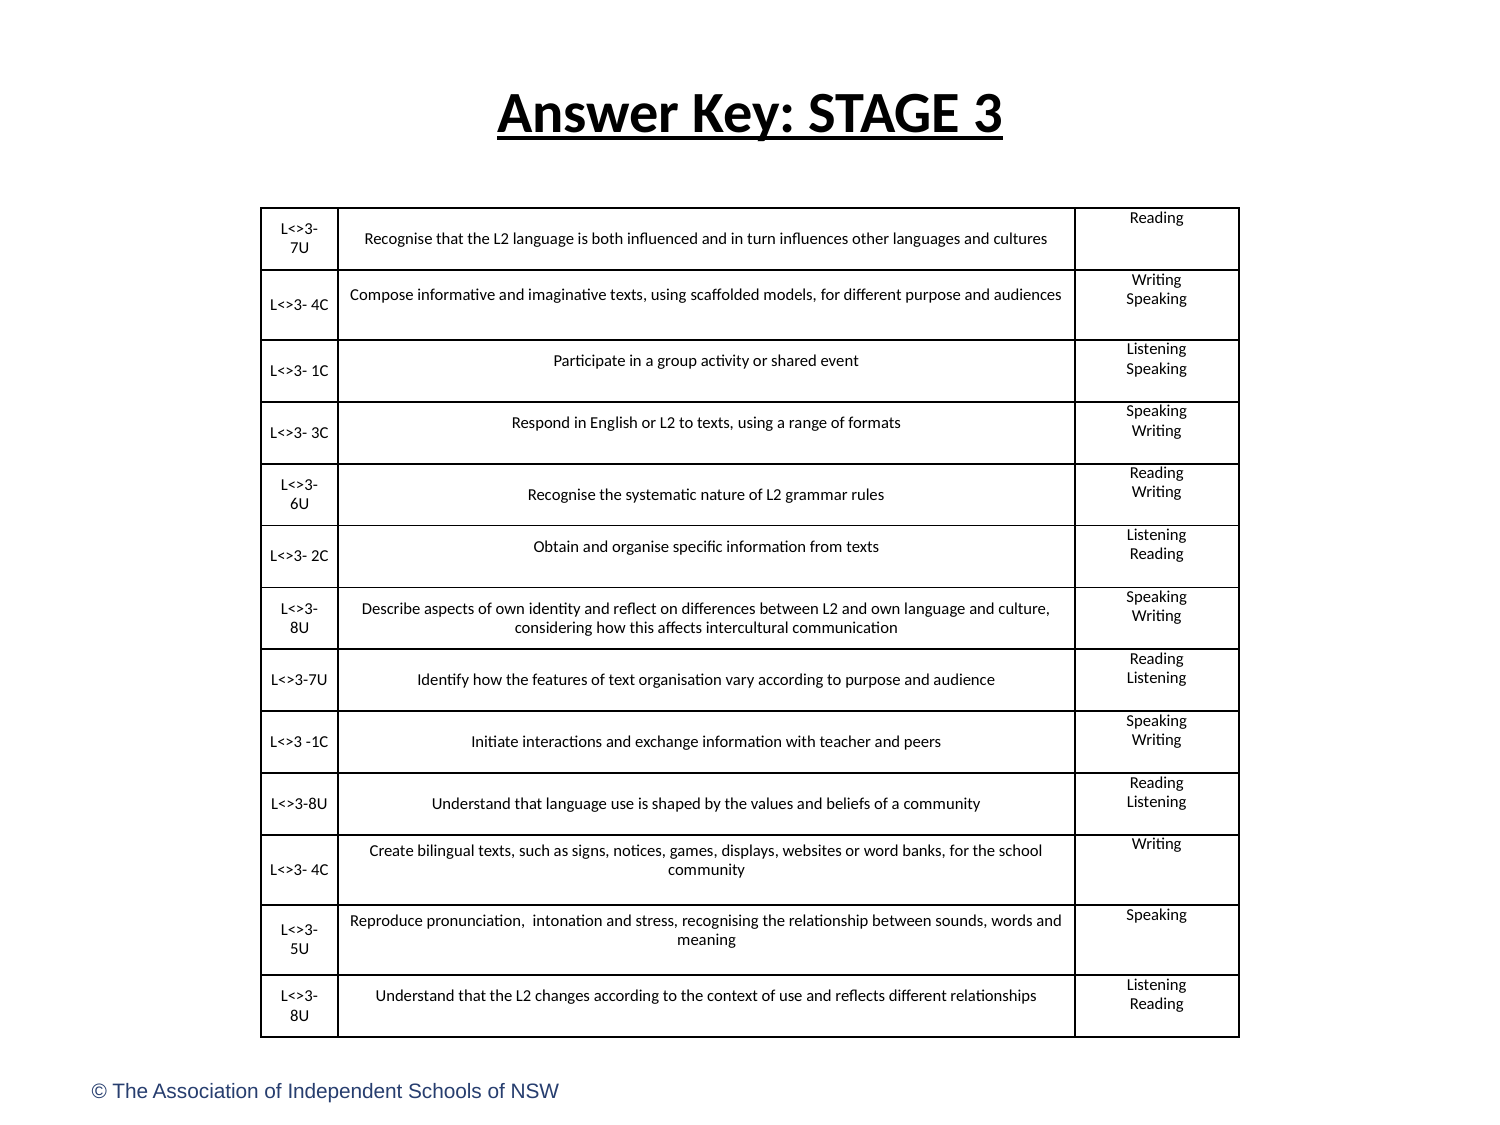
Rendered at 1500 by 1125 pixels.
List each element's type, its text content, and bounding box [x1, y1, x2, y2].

title Answer Key: STAGE 3 [87, 66, 1413, 149]
table_header L<>3- 7U [262, 209, 337, 269]
table_cell L<>3- 3C [262, 403, 337, 463]
table_cell Respond in English or L2 to texts, using a range of formats [339, 403, 1074, 463]
table_cell L<>3- 4C [262, 271, 337, 339]
table_cell Speaking Writing [1076, 712, 1238, 772]
table_header Recognise that the L2 language is both influenced and in turn influences other languages and cultures [339, 209, 1074, 269]
table_cell Reading Listening [1076, 774, 1238, 834]
table_cell Understand that language use is shaped by the values and beliefs of a community [339, 774, 1074, 834]
table_cell Listening Speaking [1076, 341, 1238, 401]
table_cell L<>3-8U [262, 774, 337, 834]
table_cell Understand that the L2 changes according to the context of use and reflects different relationships [339, 976, 1074, 1036]
table_cell Describe aspects of own identity and reflect on differences between L2 and own language and culture, considering how this affects intercultural communication [339, 588, 1074, 648]
table_cell L<>3- 5U [262, 906, 337, 974]
table_cell L<>3- 8U [262, 588, 337, 648]
table_cell Recognise the systematic nature of L2 grammar rules [339, 465, 1074, 525]
table_cell Reproduce pronunciation, intonation and stress, recognising the relationship between sounds, words and meaning [339, 906, 1074, 974]
table_cell Obtain and organise specific information from texts [339, 526, 1074, 587]
table_header Reading [1076, 209, 1238, 269]
table_cell Identify how the features of text organisation vary according to purpose and audience [339, 650, 1074, 710]
table_cell L<>3- 2C [262, 526, 337, 587]
table_cell Writing Speaking [1076, 271, 1238, 339]
table_cell Listening Reading [1076, 976, 1238, 1036]
table_cell Reading Listening [1076, 650, 1238, 710]
table_cell Speaking Writing [1076, 403, 1238, 463]
table_cell Listening Reading [1076, 526, 1238, 587]
table_cell L<>3- 1C [262, 341, 337, 401]
table_cell Speaking [1076, 906, 1238, 974]
table_cell L<>3- 4C [262, 836, 337, 904]
table_cell Writing [1076, 836, 1238, 904]
table_cell Compose informative and imaginative texts, using scaffolded models, for different purpose and audiences [339, 271, 1074, 339]
table_cell Participate in a group activity or shared event [339, 341, 1074, 401]
table_cell L<>3-7U [262, 650, 337, 710]
table_cell Create bilingual texts, such as signs, notices, games, displays, websites or word banks, for the school community [339, 836, 1074, 904]
table_cell Speaking Writing [1076, 588, 1238, 648]
table_cell L<>3- 8U [262, 976, 337, 1036]
table_cell Initiate interactions and exchange information with teacher and peers [339, 712, 1074, 772]
table_cell L<>3 -1C [262, 712, 337, 772]
table_cell L<>3- 6U [262, 465, 337, 525]
table_cell Reading Writing [1076, 465, 1238, 525]
